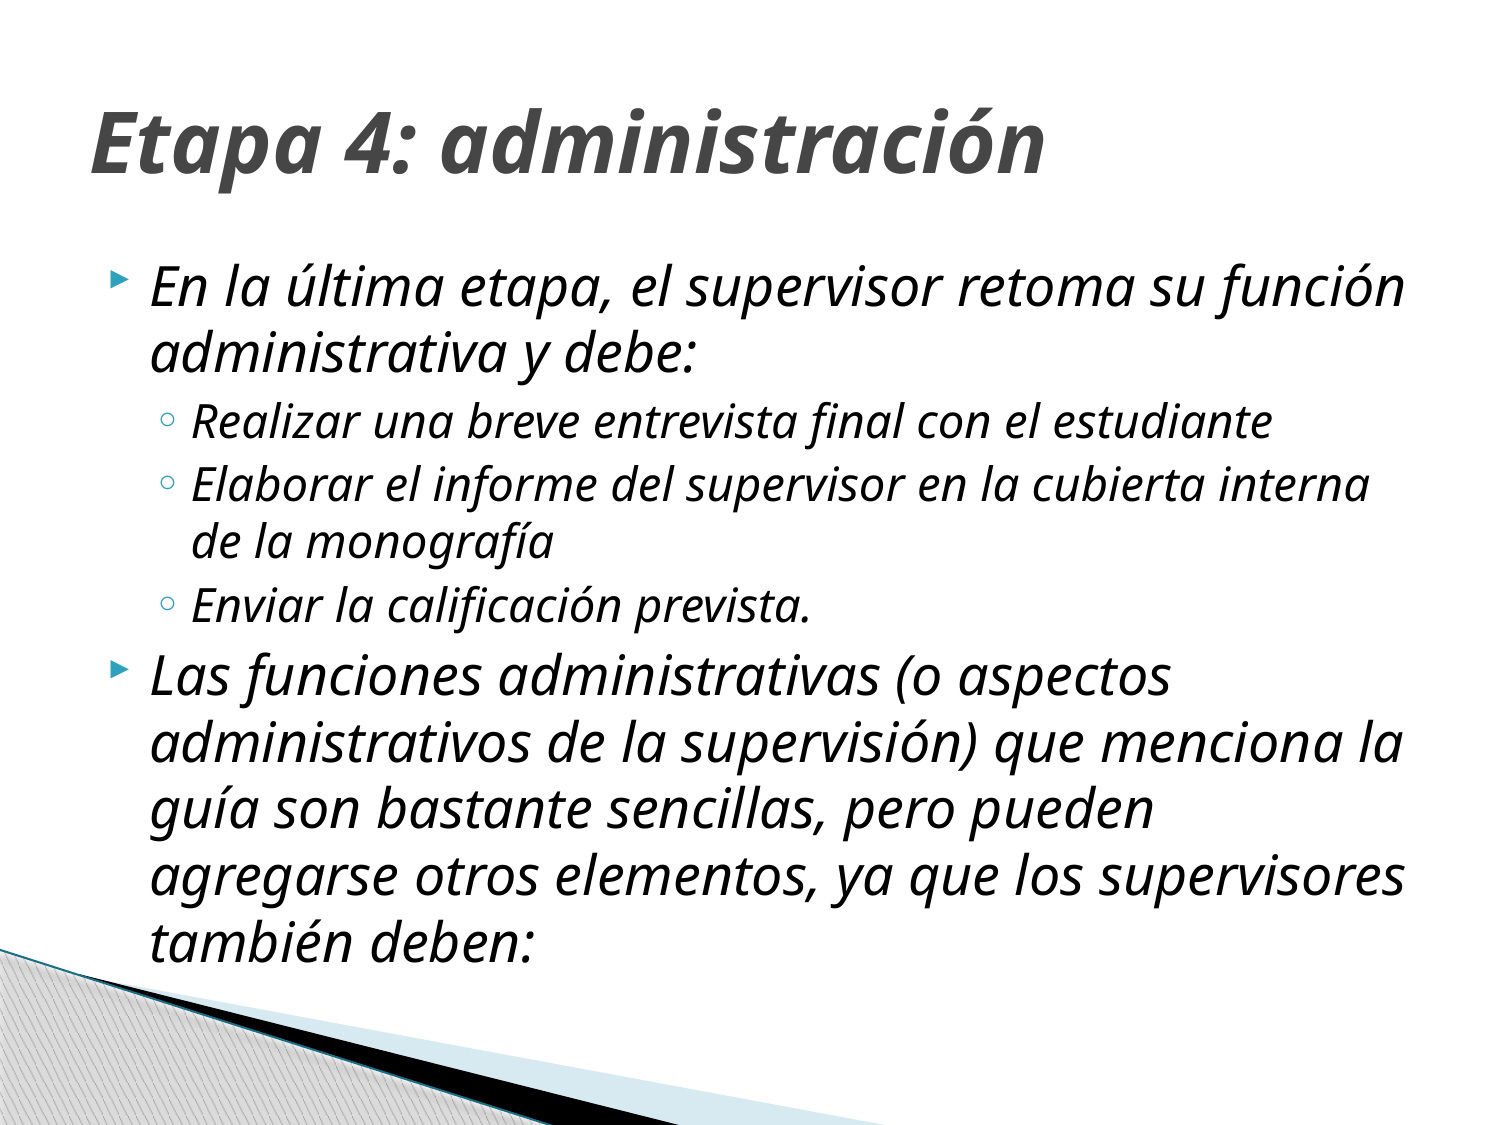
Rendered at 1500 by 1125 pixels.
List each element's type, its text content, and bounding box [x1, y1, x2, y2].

title Etapa 4: administración [75, 45, 1425, 233]
list En la última etapa, el supervisor retoma su función administrativa y debe: Realizar una breve entrevista final con el estudiante Elaborar el informe del supervisor en la cubierta interna de la monografía Enviar la calificación prevista. Las funciones administrativas (o aspectos administrativos de la supervisión) que menciona la guía son bastante sencillas, pero pueden agregarse otros elementos, ya que los supervisores también deben: [75, 243, 1425, 986]
